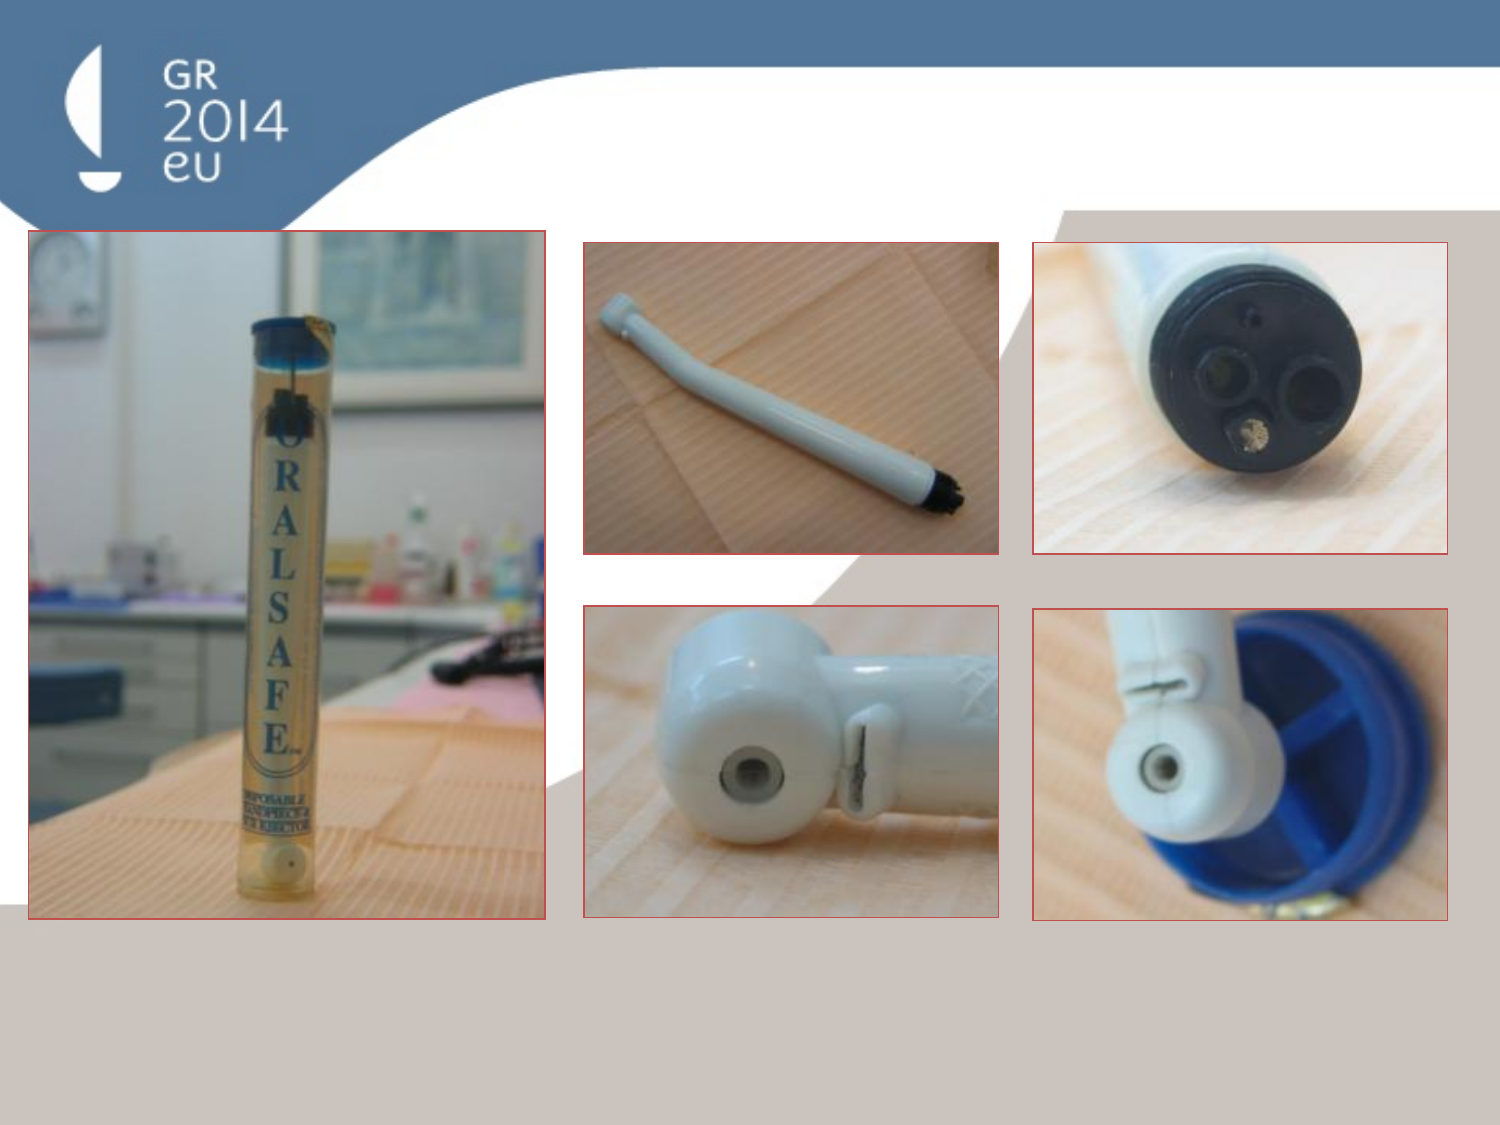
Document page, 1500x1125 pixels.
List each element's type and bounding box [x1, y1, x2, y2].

picture [29, 231, 545, 919]
picture [584, 243, 999, 554]
picture [1033, 609, 1447, 920]
picture [584, 606, 999, 917]
picture [1033, 243, 1447, 554]
